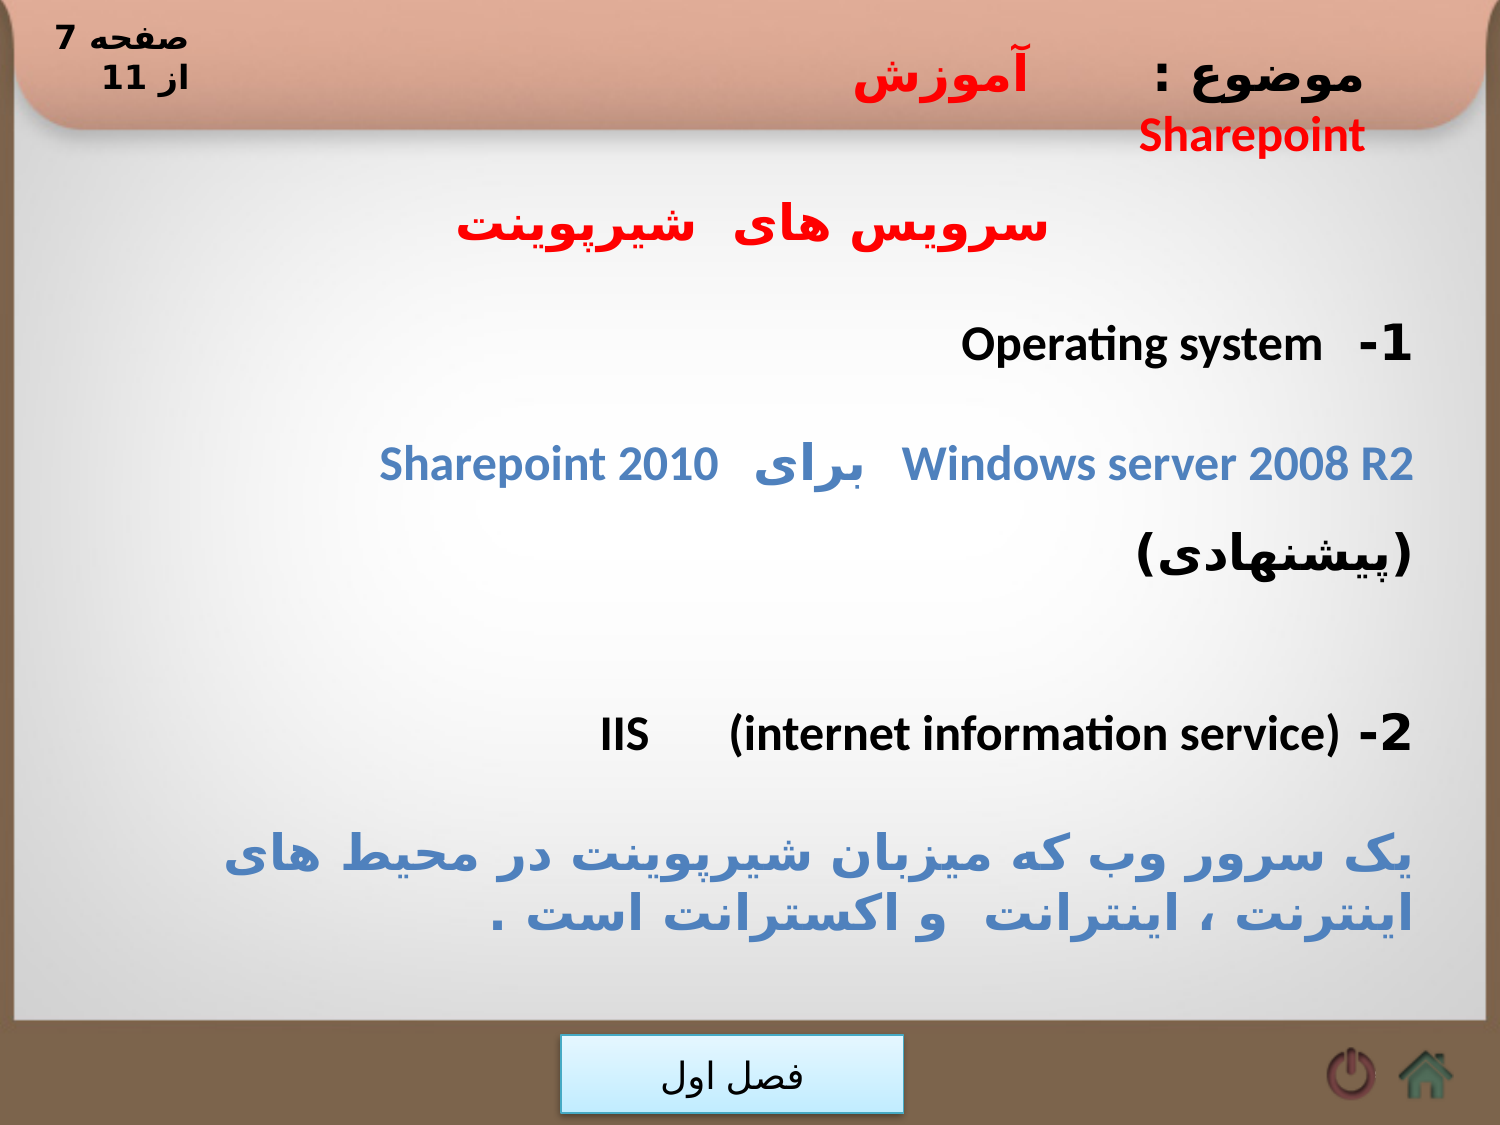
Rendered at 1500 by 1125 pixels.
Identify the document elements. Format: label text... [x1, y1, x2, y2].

text_box صفحه 7 از 11 [0, 9, 205, 104]
picture [0, 0, 1500, 1125]
text_box موضوع : آموزش Sharepoint [738, 34, 1381, 169]
text_box سرویس های شیرپوینت 1- Operating system Windows server 2008 R2 برای Sharepoint 2010 (پیشنهادی) 2- IIS (internet information service) یک سرور وب که میزبان شیرپوینت در محیط های اینترنت ، اینترانت و اکسترانت است . [76, 182, 1430, 948]
text_box فصل اول [560, 1034, 904, 1114]
